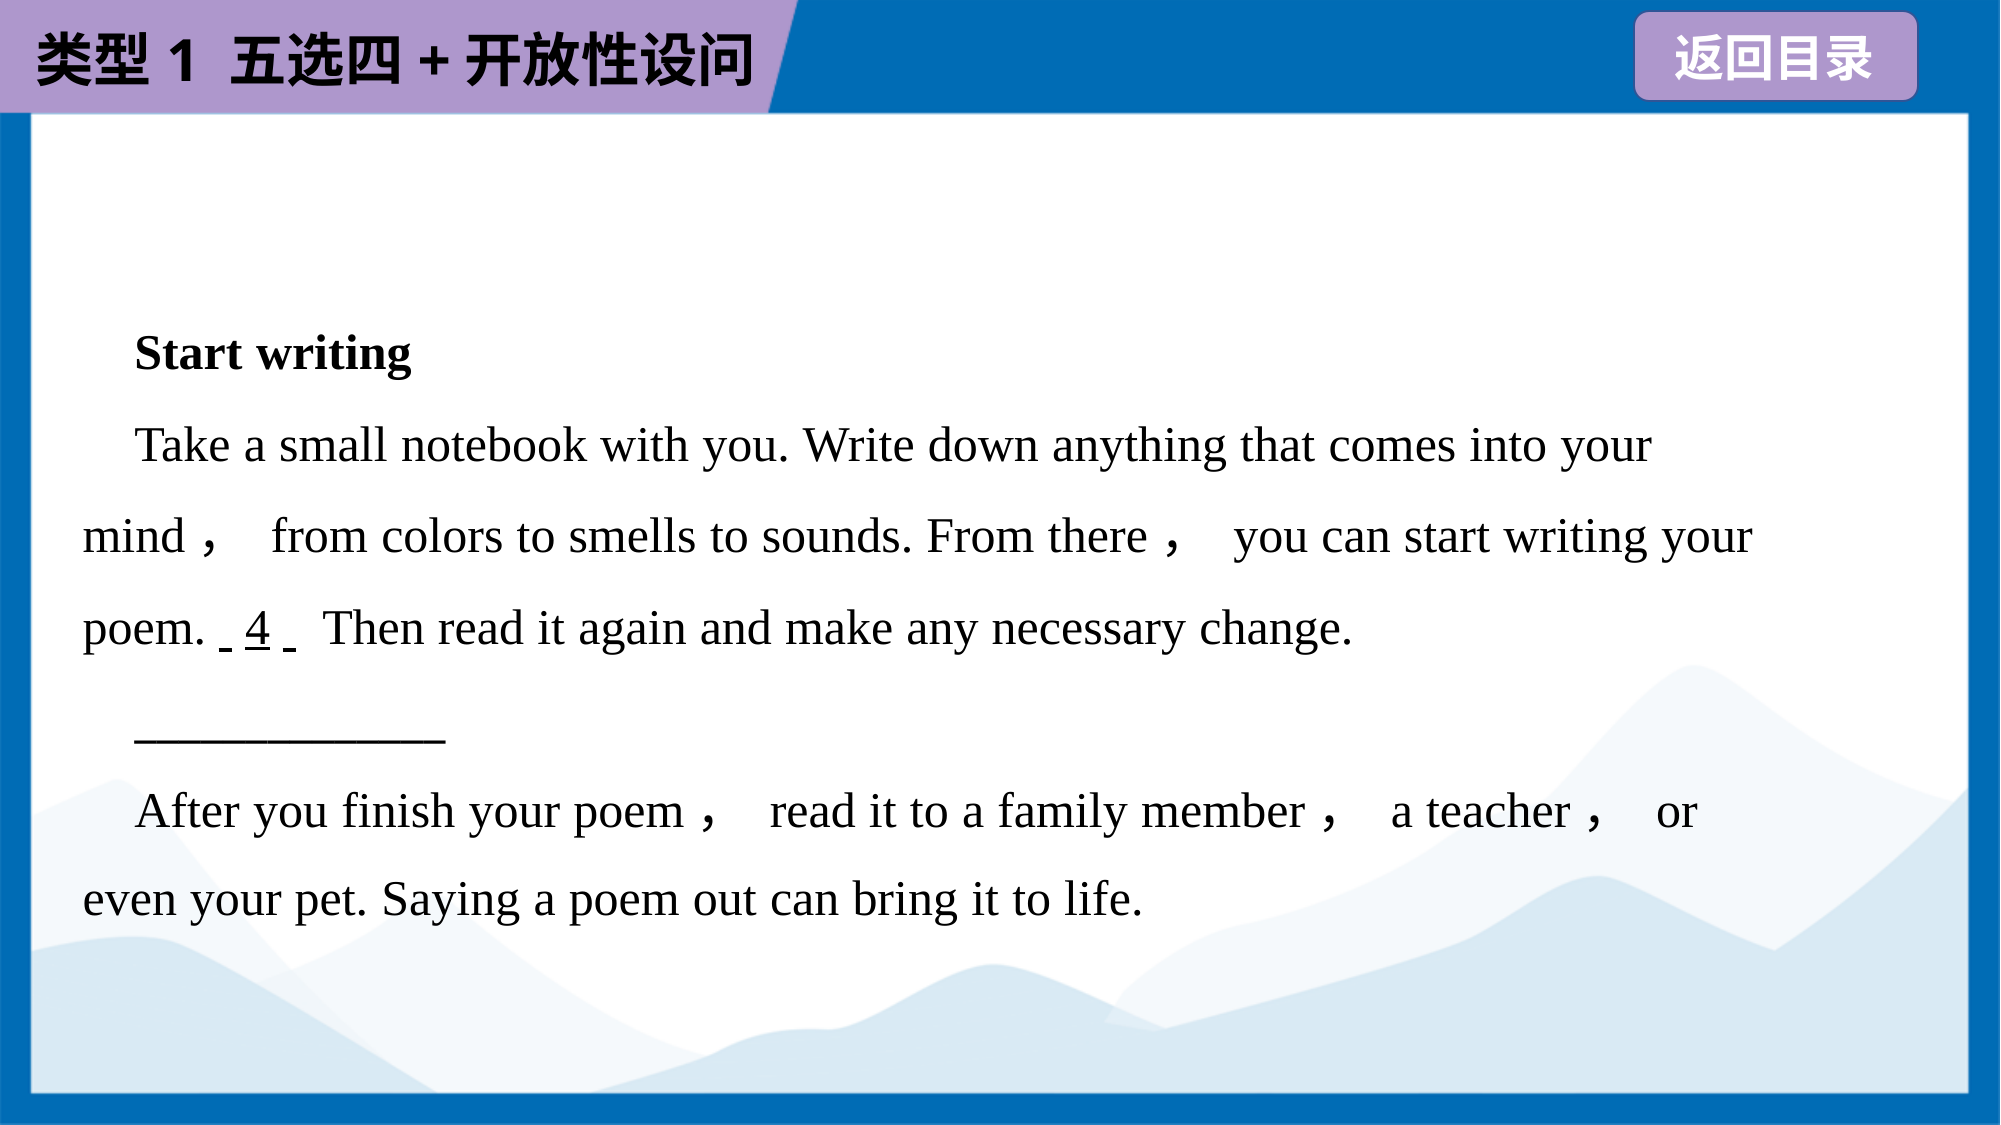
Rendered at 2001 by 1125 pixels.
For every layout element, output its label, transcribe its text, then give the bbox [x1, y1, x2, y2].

text_box Start writing Take a small notebook with you. Write down anything that comes into your mind， from colors to smells to sounds. From there， you can start writing your poem.. .4. . Then read it again and make any necessary change. ______________ After you finish your poem， read it to a family member， a teacher， or even your pet. Saying a poem out can bring it to life. [82, 287, 1917, 916]
picture [0, 0, 2000, 1125]
